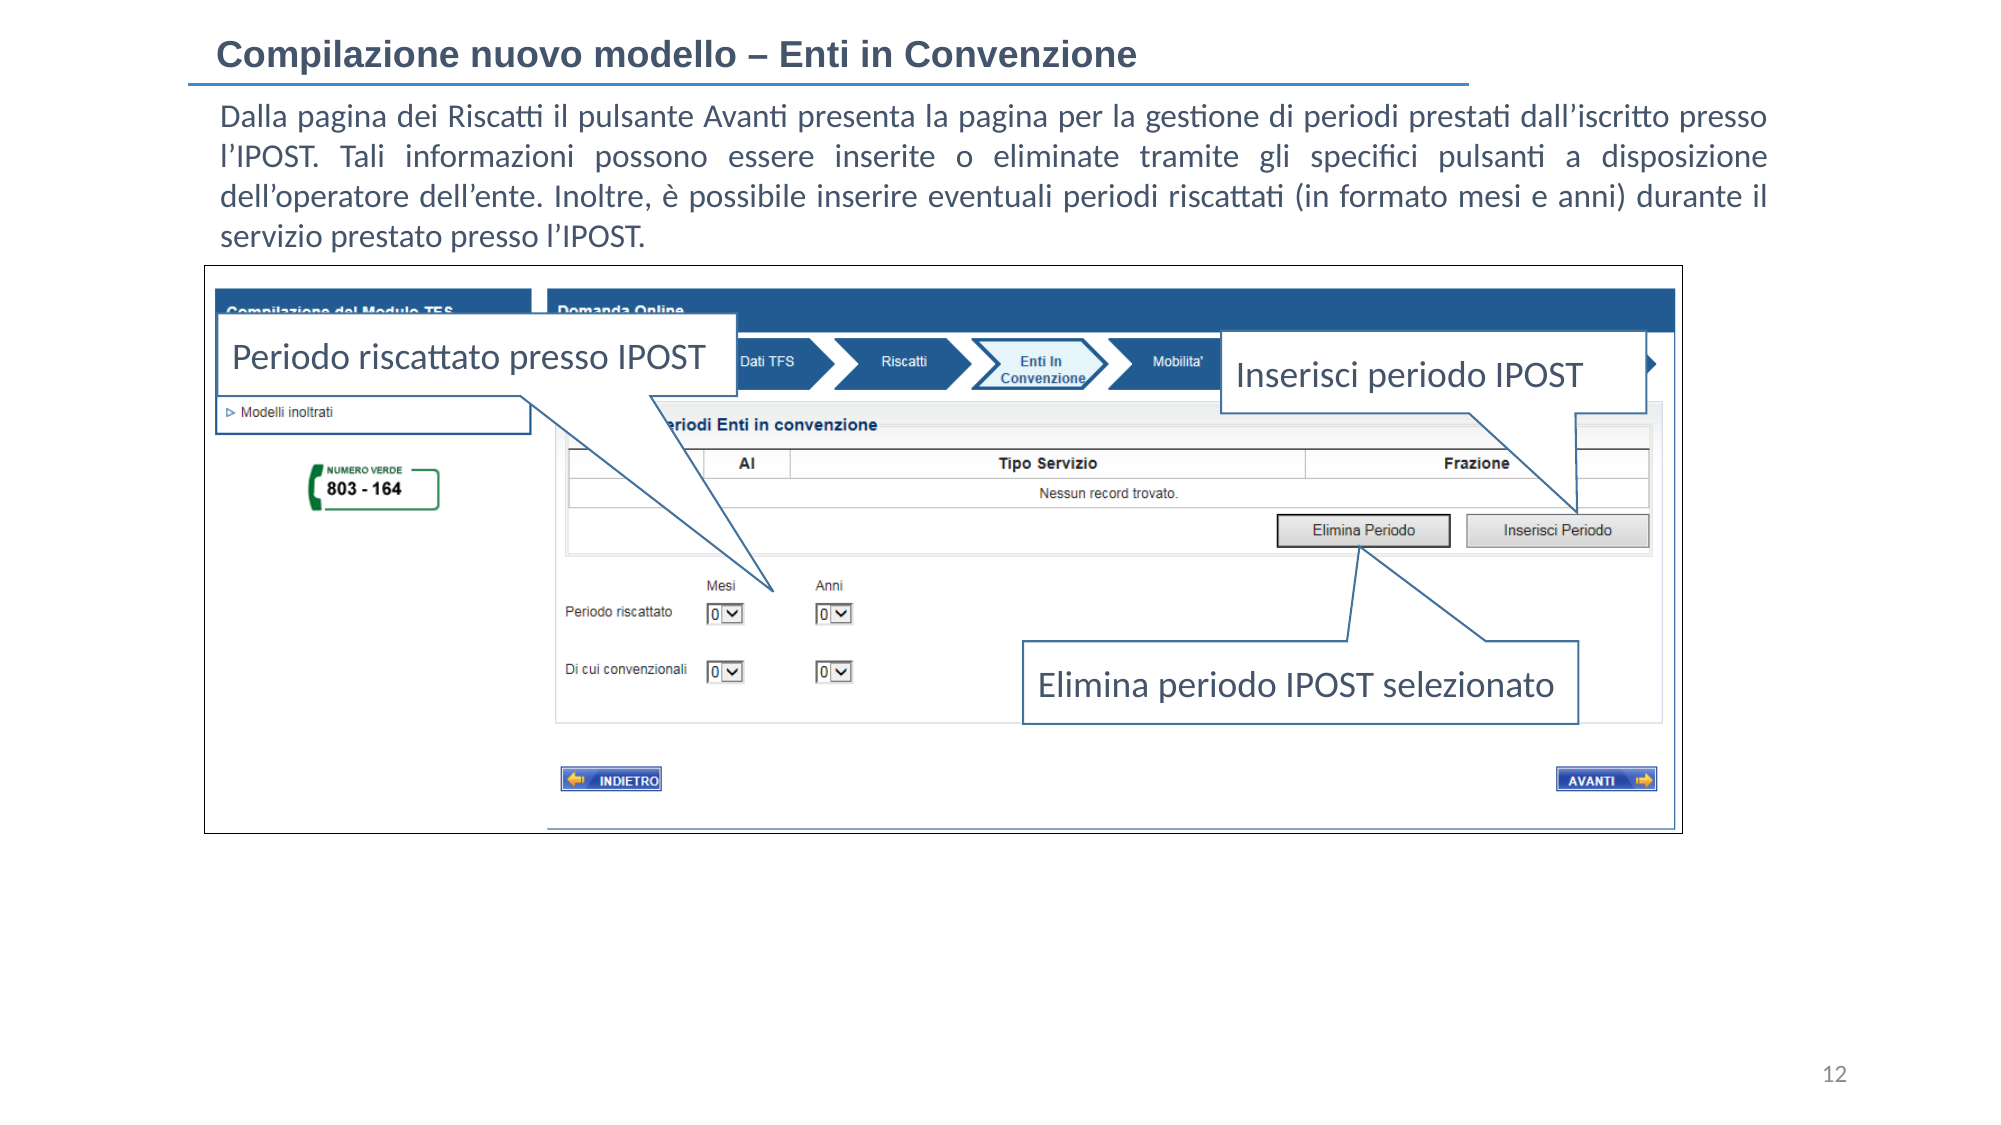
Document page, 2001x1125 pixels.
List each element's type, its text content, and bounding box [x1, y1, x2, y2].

picture [205, 266, 1682, 833]
slide_number 12 [1412, 1042, 1863, 1103]
text_box Dalla pagina dei Riscatti il pulsante Avanti presenta la pagina per la gestione di periodi prestati dall’iscritto presso l’IPOST. Tali informazioni possono essere inserite o eliminate tramite gli specifici pulsanti a disposizione dell’operatore dell’ente. Inoltre, è possibile inserire eventuali periodi riscattati (in formato mesi e anni) durante il servizio prestato presso l’IPOST. [205, 87, 1786, 262]
text_box Compilazione nuovo modello – Enti in Convenzione [201, 22, 1154, 83]
